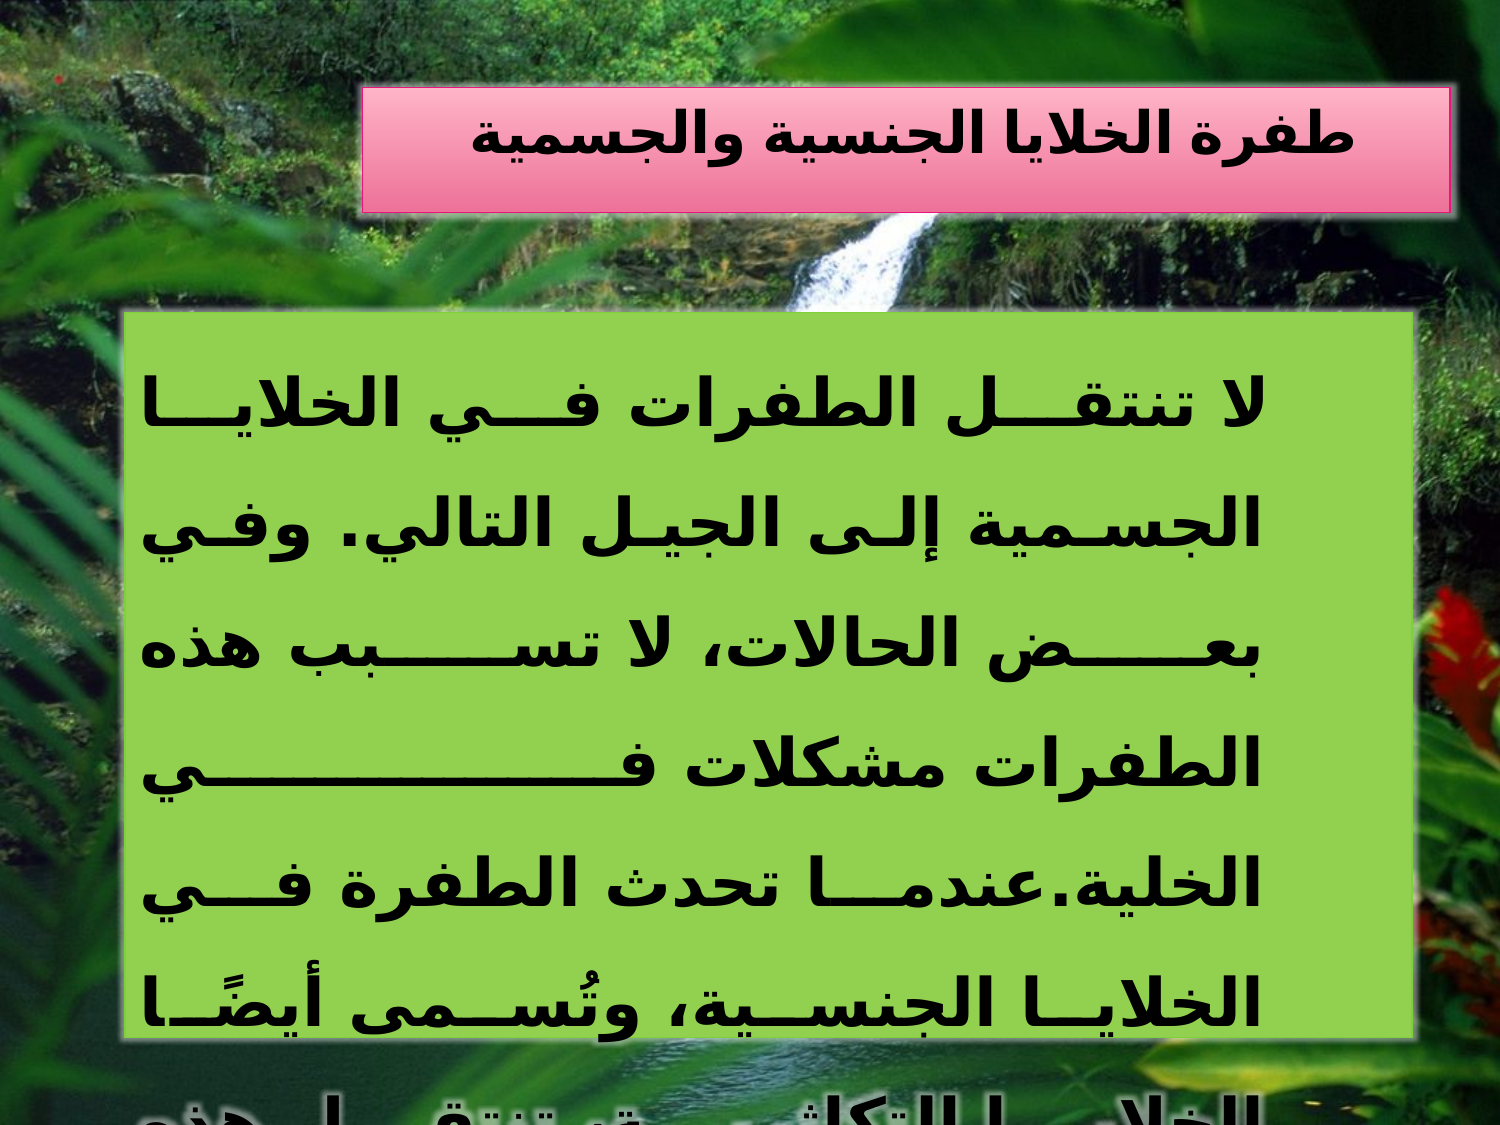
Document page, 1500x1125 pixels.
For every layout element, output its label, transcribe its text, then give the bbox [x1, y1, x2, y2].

text_box لا تنتقل الطفرات في الخلايا الجسمية إلى الجيل التالي. وفي بعض الحالات، لا تسبب هذه الطفرات مشكلات في الخلية.عندما تحدث الطفرة في الخلايا الجنسية، وتُسمى أيضًا الخلايا التكاثرية، تنتقل هذه الطفرات إلى أبناء المخلوق الحي، وستوجد في كل خلية من خلايا أبنائه.. . [124, 312, 1413, 1038]
picture [0, 0, 1500, 1125]
text_box طفرة الخلايا الجنسية والجسمية [362, 87, 1451, 213]
